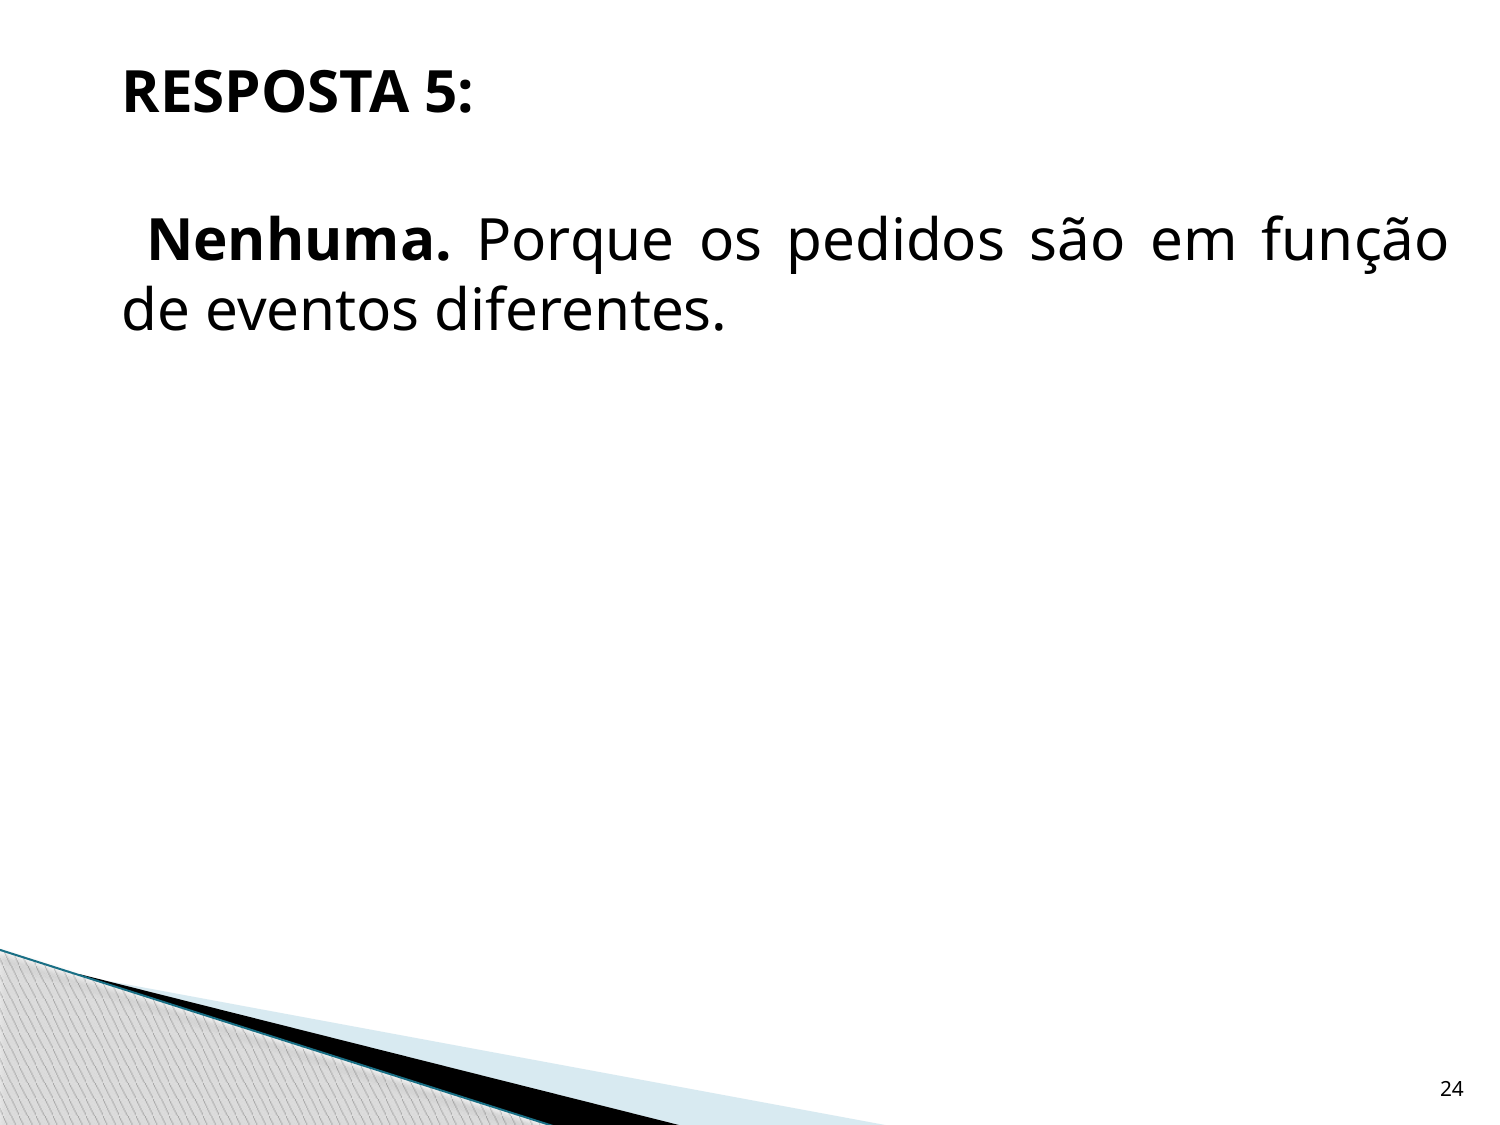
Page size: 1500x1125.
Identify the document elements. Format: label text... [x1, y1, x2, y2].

list RESPOSTA 5: Nenhuma. Porque os pedidos são em função de eventos diferentes. [46, 46, 1465, 1079]
slide_number 24 [1418, 1051, 1479, 1112]
